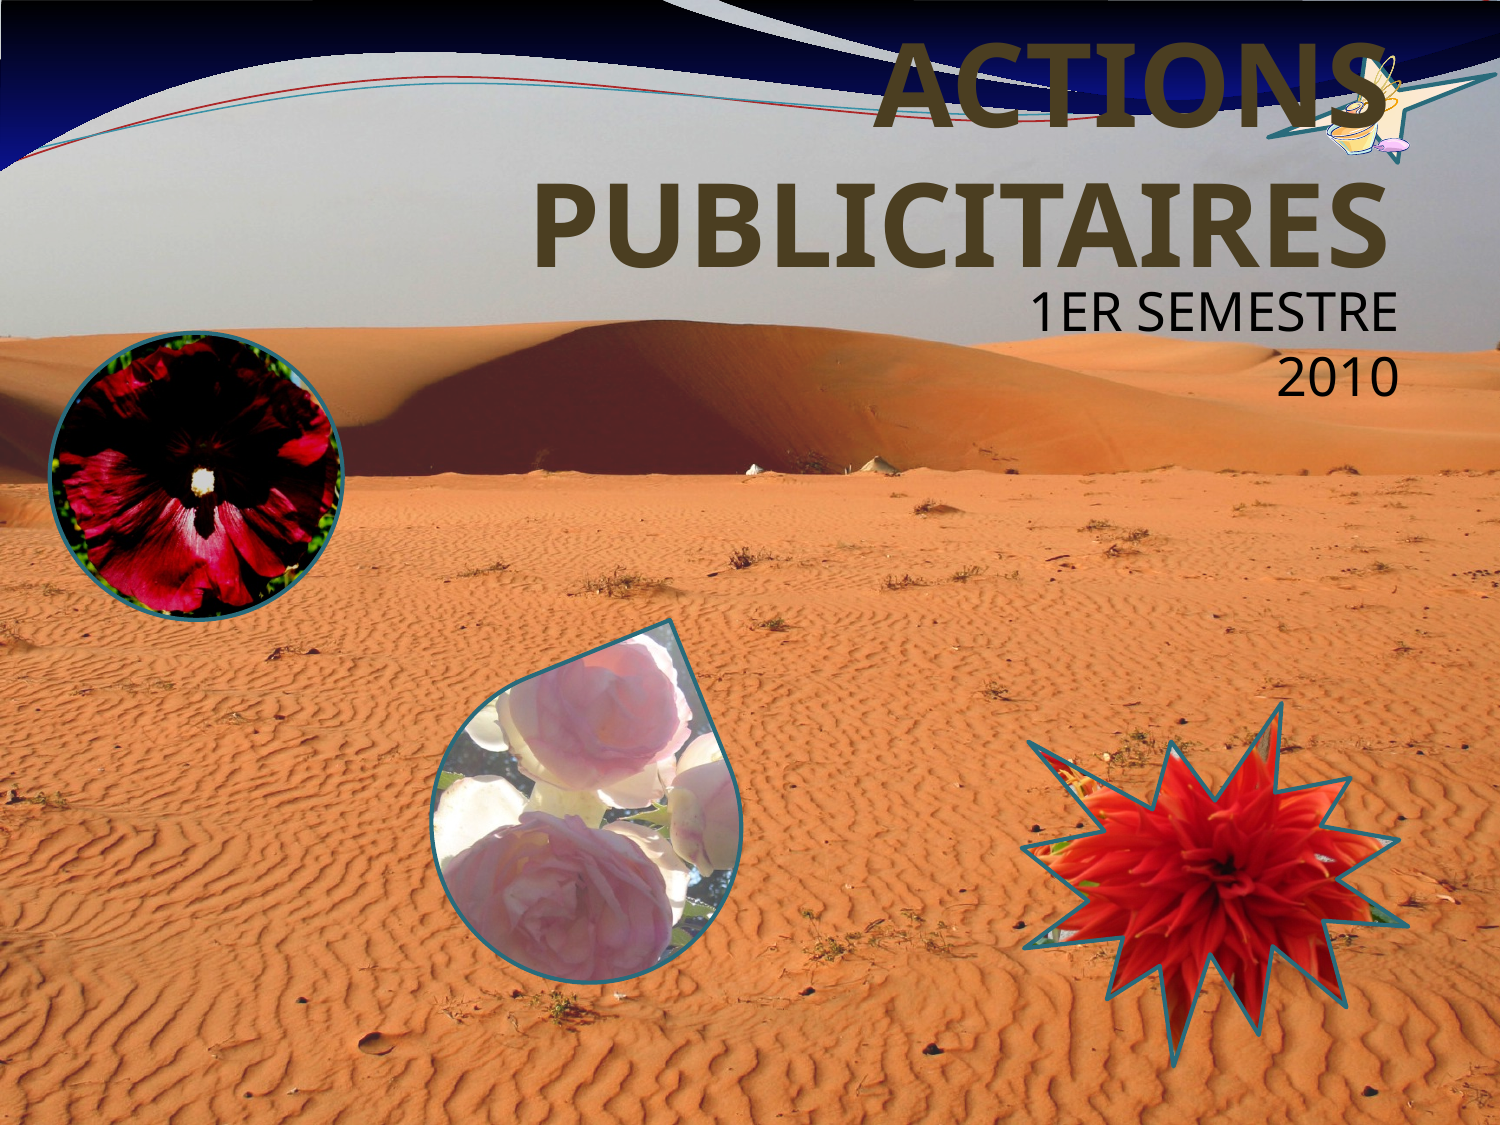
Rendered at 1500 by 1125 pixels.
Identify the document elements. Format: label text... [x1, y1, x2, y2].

subtitle 1er semestre 2010 [925, 269, 1412, 385]
text_box [47, 330, 345, 622]
text_box [1019, 701, 1411, 1069]
title Actions publicitaires [106, 140, 1394, 291]
text_box [429, 618, 744, 985]
